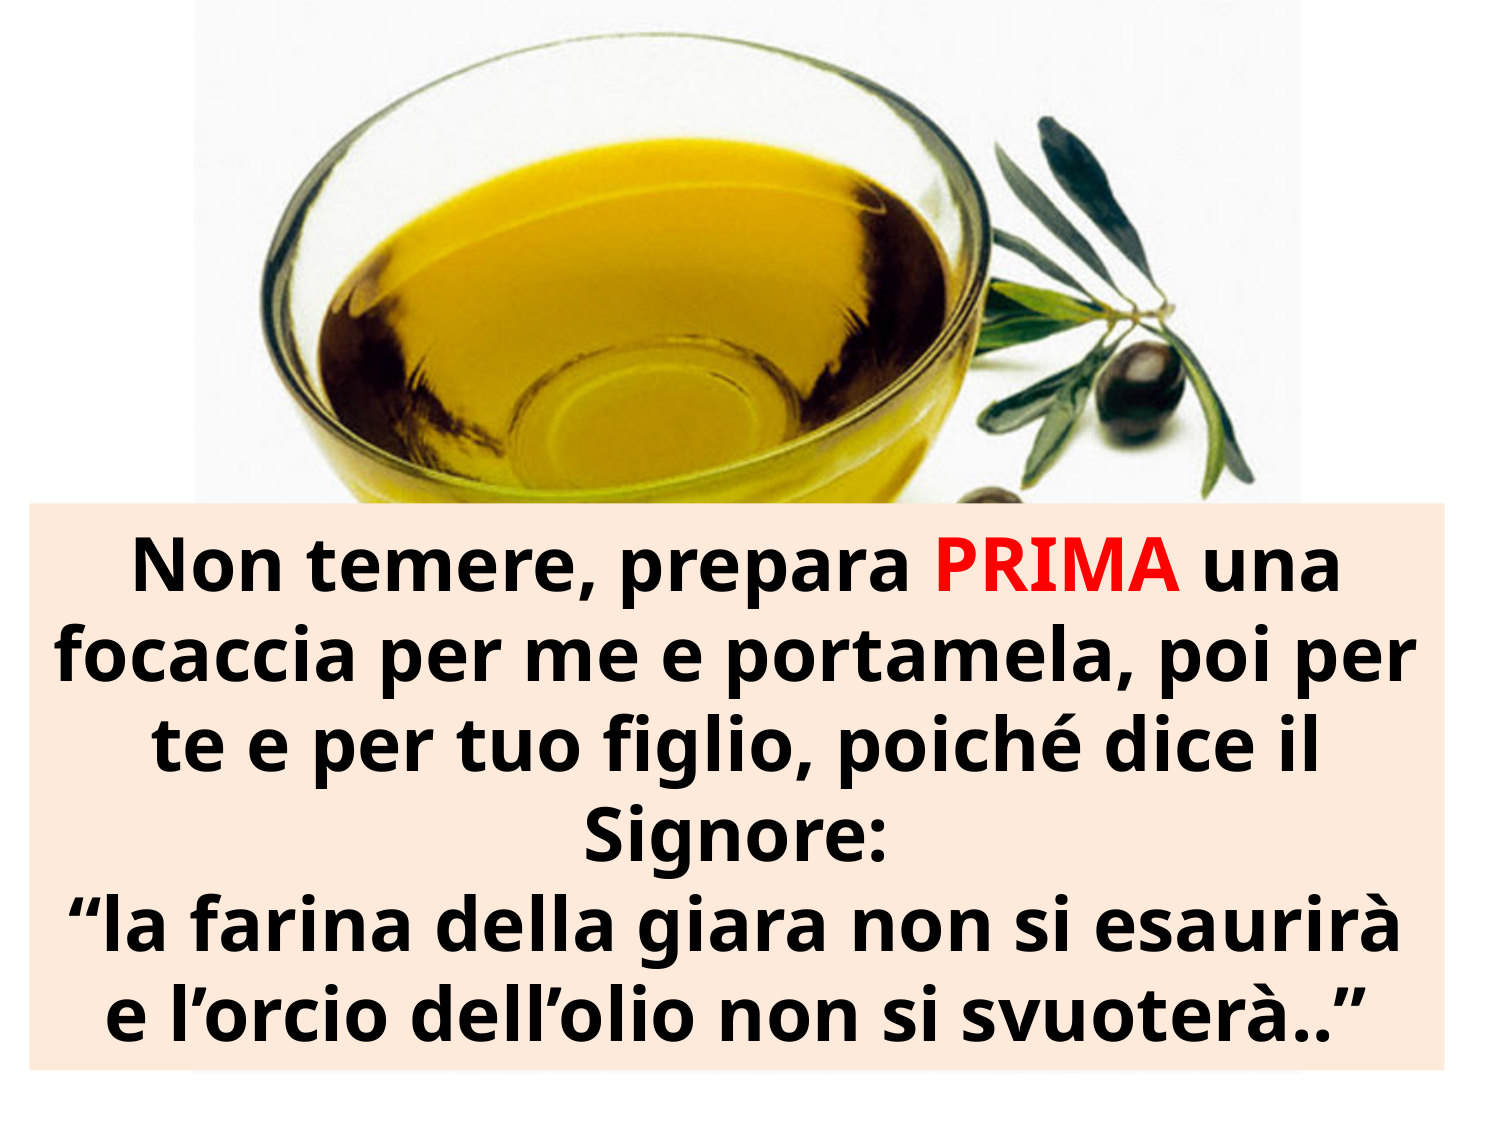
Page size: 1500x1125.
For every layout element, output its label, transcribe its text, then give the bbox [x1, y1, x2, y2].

title Non temere, prepara PRIMA una focaccia per me e portamela, poi per te e per tuo figlio, poiché dice il Signore: “la farina della giara non si esaurirà e l’orcio dell’olio non si svuoterà..” [1307, 503, 1445, 1071]
picture [194, 0, 1301, 1074]
title Non temere, prepara PRIMA una focaccia per me e portamela, poi per te e per tuo figlio, poiché dice il Signore: “la farina della giara non si esaurirà e l’orcio dell’olio non si svuoterà..” [29, 503, 189, 1071]
